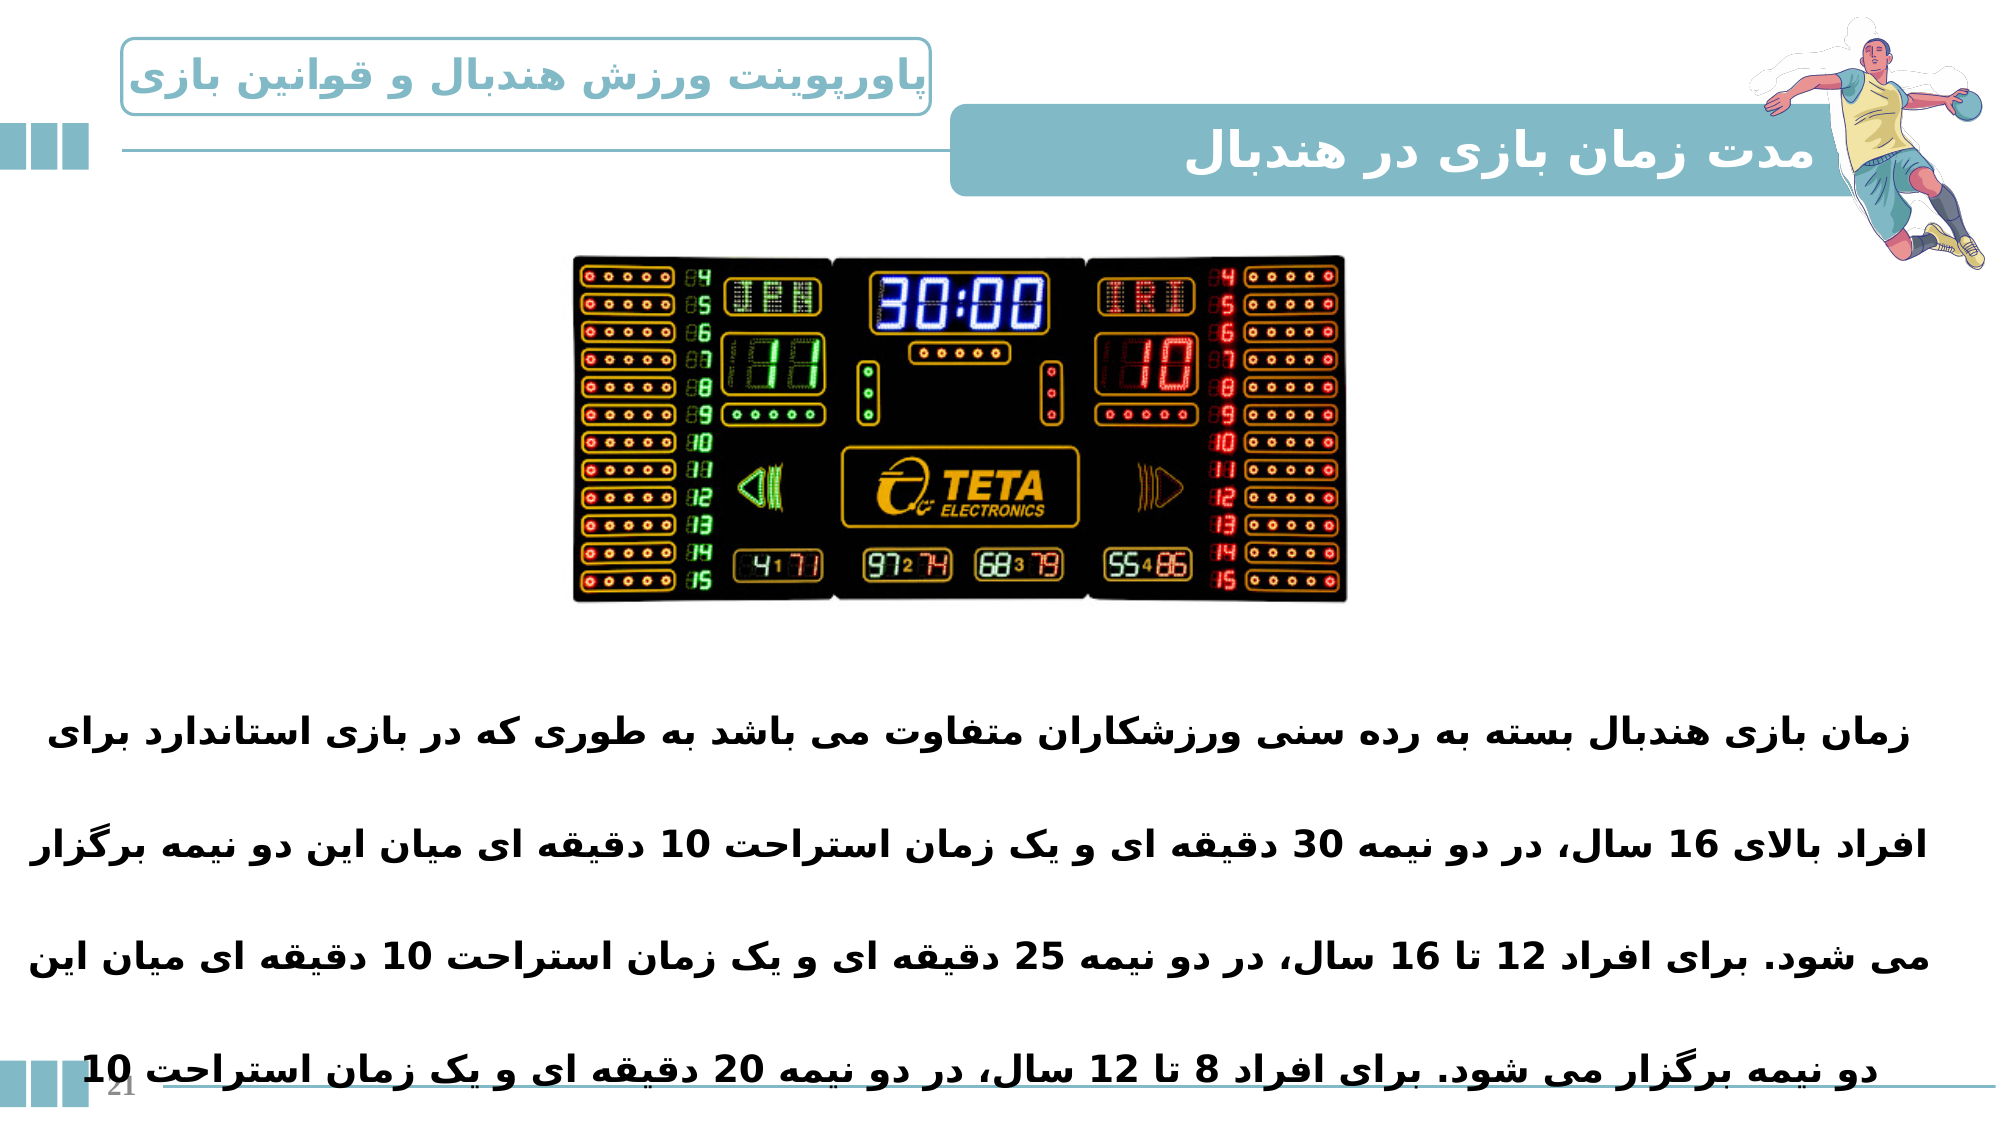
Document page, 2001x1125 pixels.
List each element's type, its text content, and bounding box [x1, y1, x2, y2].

text_box مدت زمان بازی در هندبال [1168, 105, 1832, 185]
picture [561, 243, 1362, 613]
text_box زمان بازی هندبال بسته به رده سنی ورزشکاران متفاوت می باشد به طوری که در بازی استاندارد برای افراد بالای 16 سال، در دو نیمه 30 دقیقه ای و یک زمان استراحت 10 دقیقه ای میان این دو نیمه برگزار می شود. برای افراد 12 تا 16 سال، در دو نیمه 25 دقیقه ای و یک زمان استراحت 10 دقیقه ای میان این دو نیمه برگزار می شود. برای افراد 8 تا 12 سال، در دو نیمه 20 دقیقه ای و یک زمان استراحت 10 دقیقه ای میان این دو نیمه برگزار می شود. [12, 632, 1947, 1125]
slide_number 21 [88, 1053, 156, 1114]
text_box پاورپوینت ورزش هندبال و قوانین بازی [113, 36, 943, 105]
picture [1749, 17, 1985, 270]
